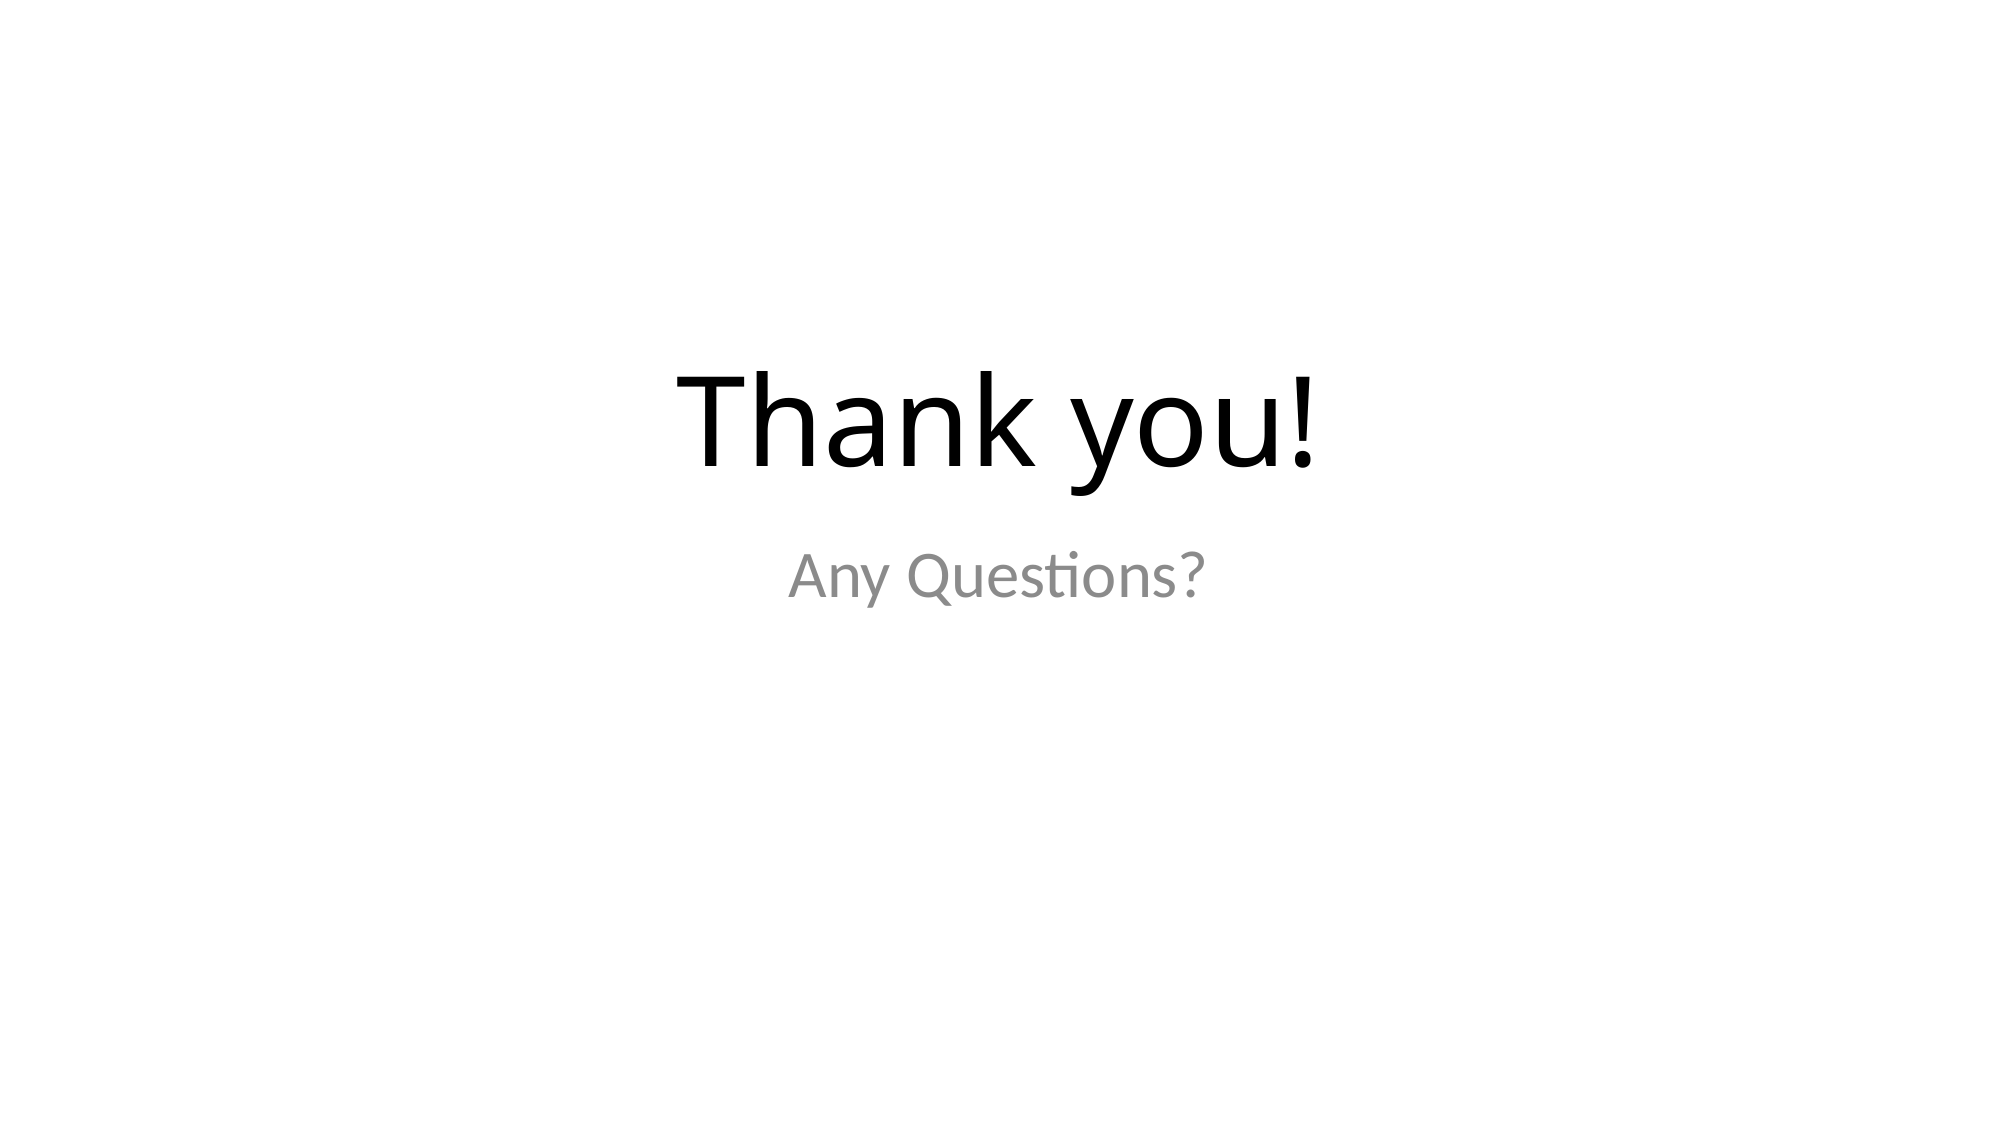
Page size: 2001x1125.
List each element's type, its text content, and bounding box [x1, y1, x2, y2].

list Any Questions? [136, 532, 1862, 779]
title Thank you! [136, 280, 1862, 501]
